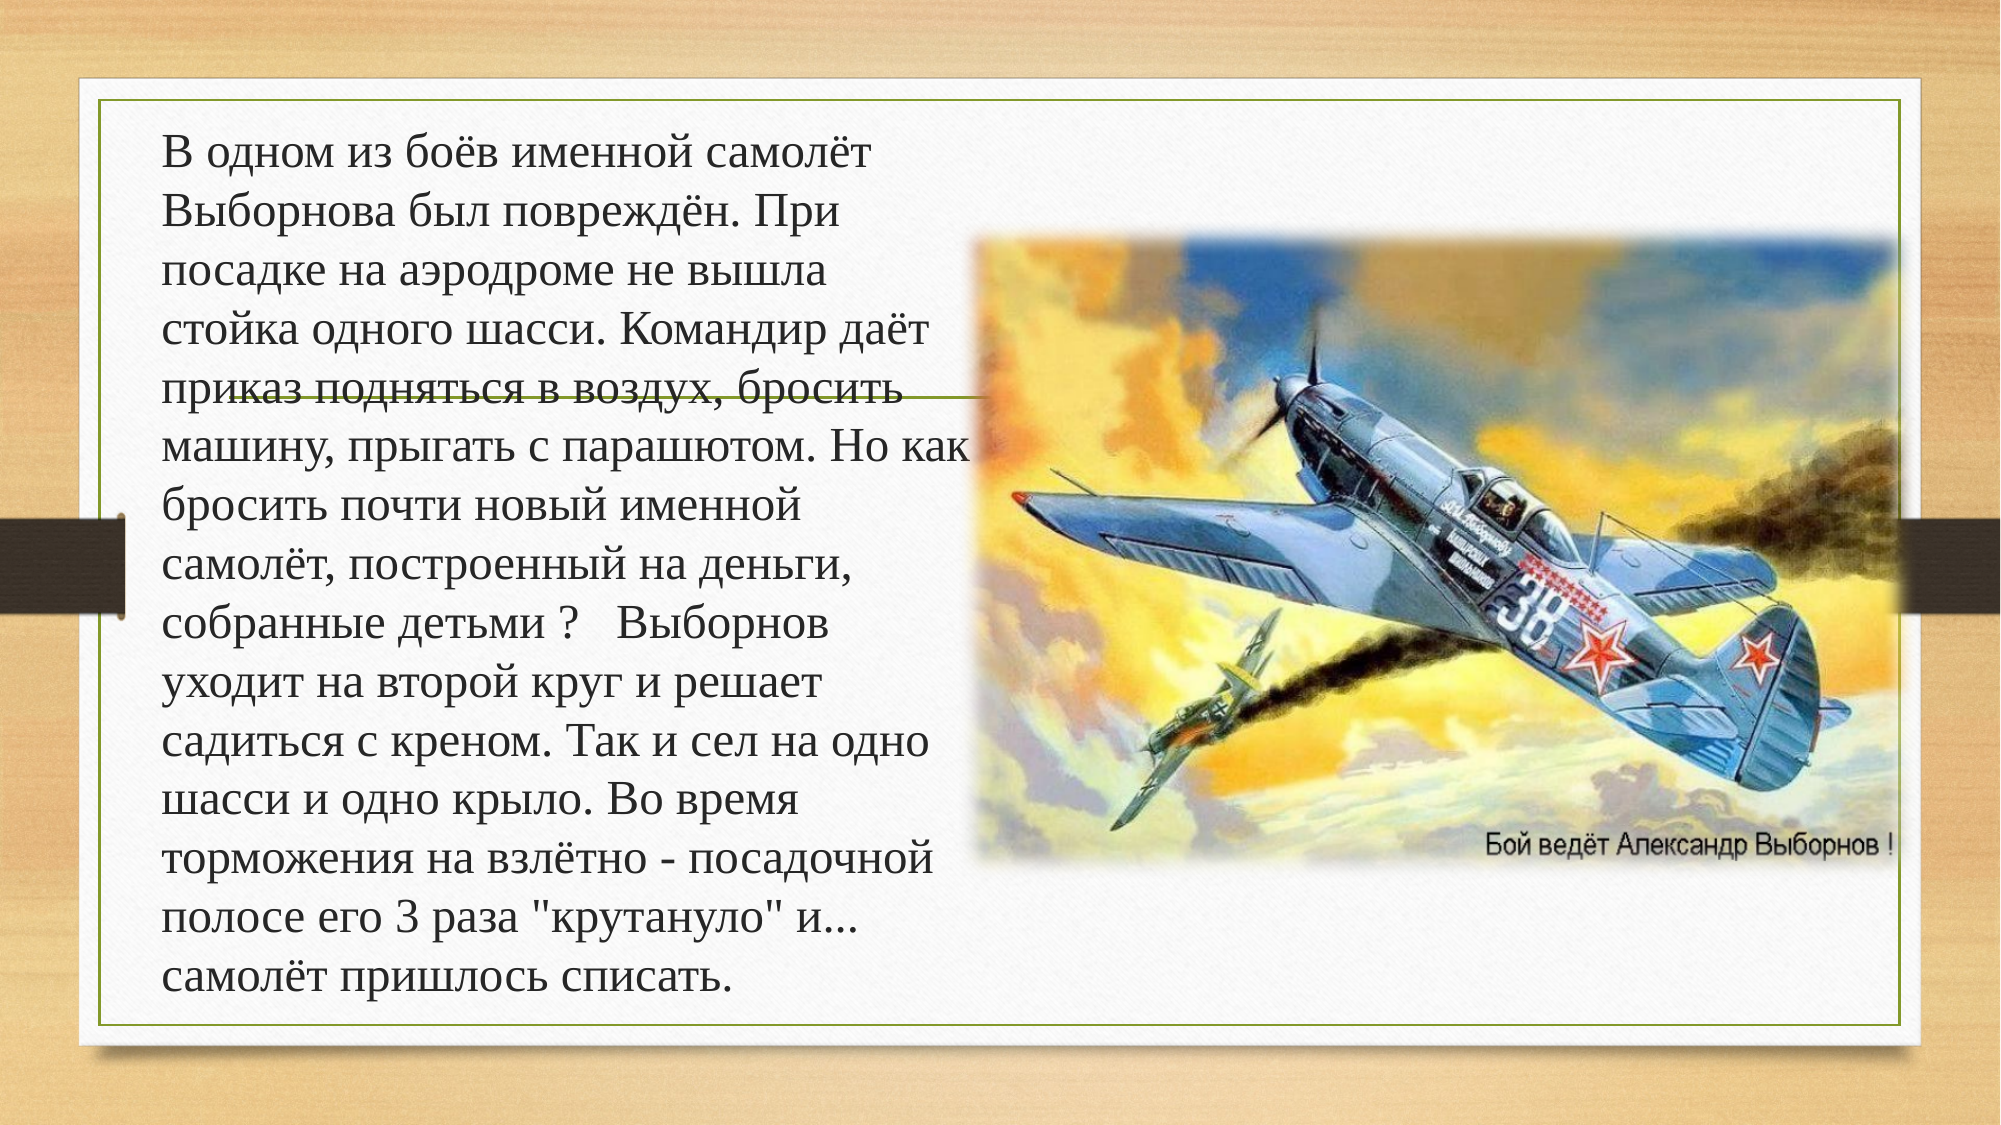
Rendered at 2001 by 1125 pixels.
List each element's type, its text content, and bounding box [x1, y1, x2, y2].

picture [0, 0, 2001, 1125]
list В одном из боёв именной самолёт Выборнова был повреждён. При посадке на аэродроме не вышла стойка одного шасси. Командир даёт приказ подняться в воздух, бросить машину, прыгать с парашютом. Но как бросить почти новый именной самолёт, построенный на деньги, собранные детьми ? Выборнов уходит на второй круг и решает садиться с креном. Так и сел на одно шасси и одно крыло. Во время торможения на взлётно - посадочной полосе его 3 раза "крутануло" и... самолёт пришлось списать. [146, 111, 993, 1015]
